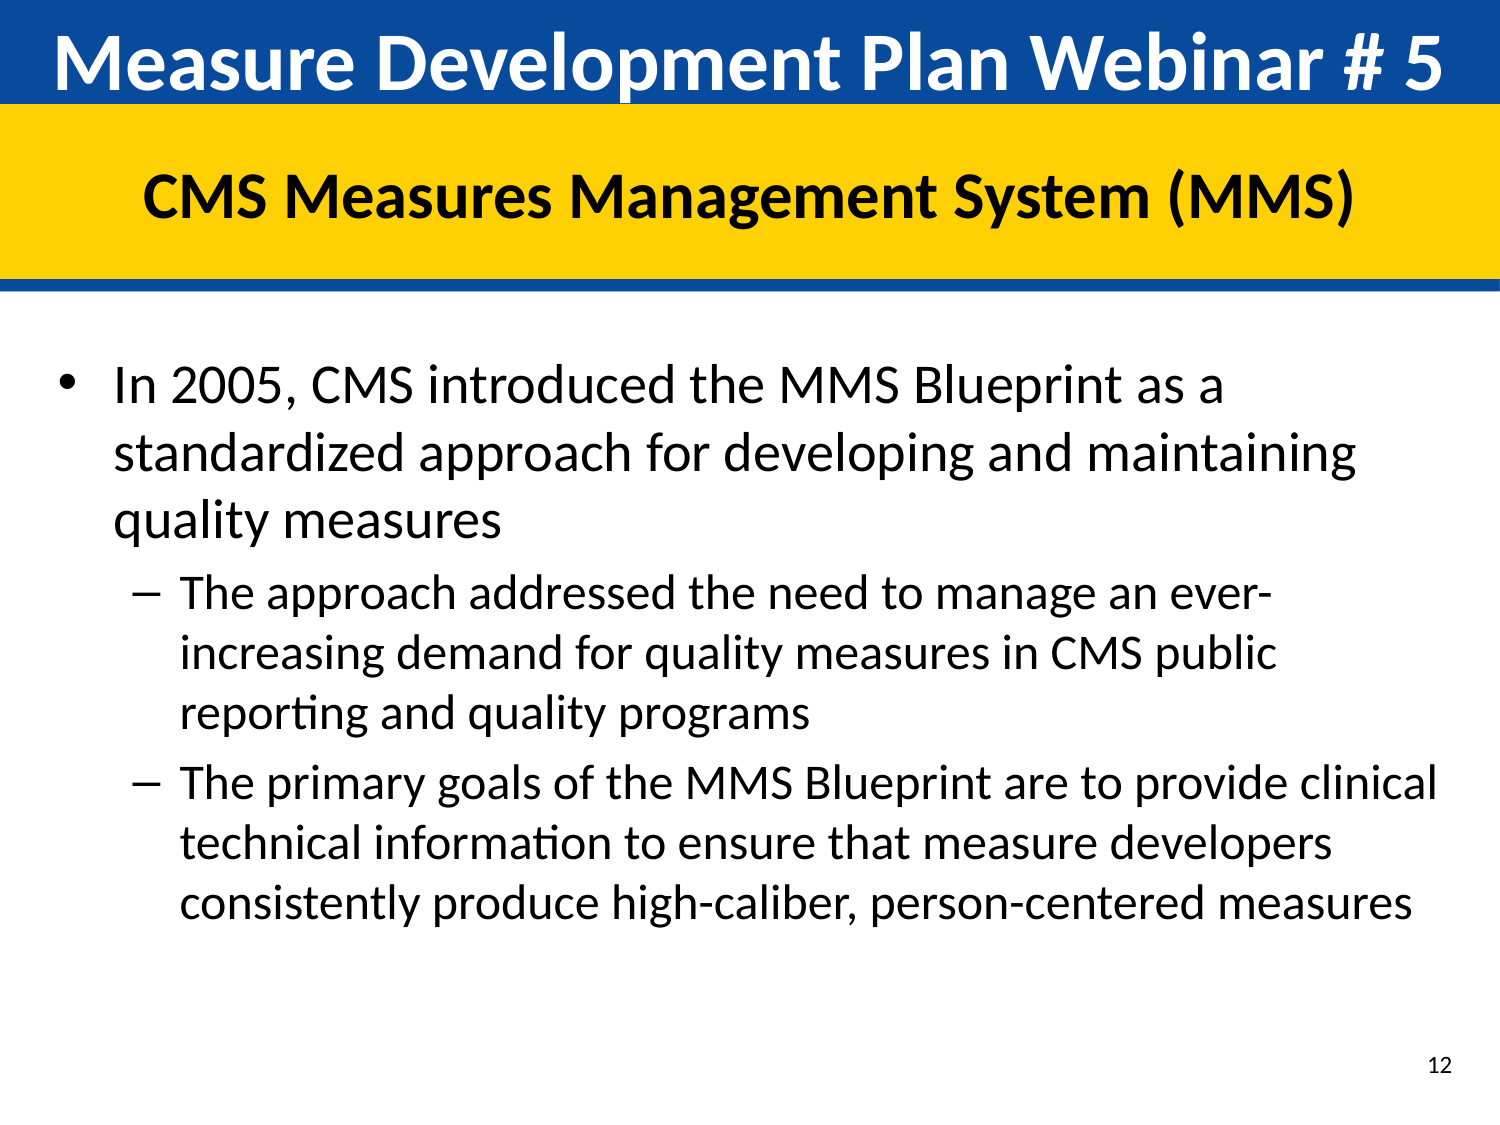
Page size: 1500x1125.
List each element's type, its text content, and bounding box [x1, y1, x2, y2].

text_box CMS Measures Management System (MMS) [0, 117, 1500, 279]
title Measure Development Plan Webinar # 5 [0, 0, 1500, 104]
list In 2005, CMS introduced the MMS Blueprint as a standardized approach for developing and maintaining quality measures The approach addressed the need to manage an ever-increasing demand for quality measures in CMS public reporting and quality programs The primary goals of the MMS Blueprint are to provide clinical technical information to ensure that measure developers consistently produce high-caliber, person-centered measures [42, 339, 1458, 1008]
